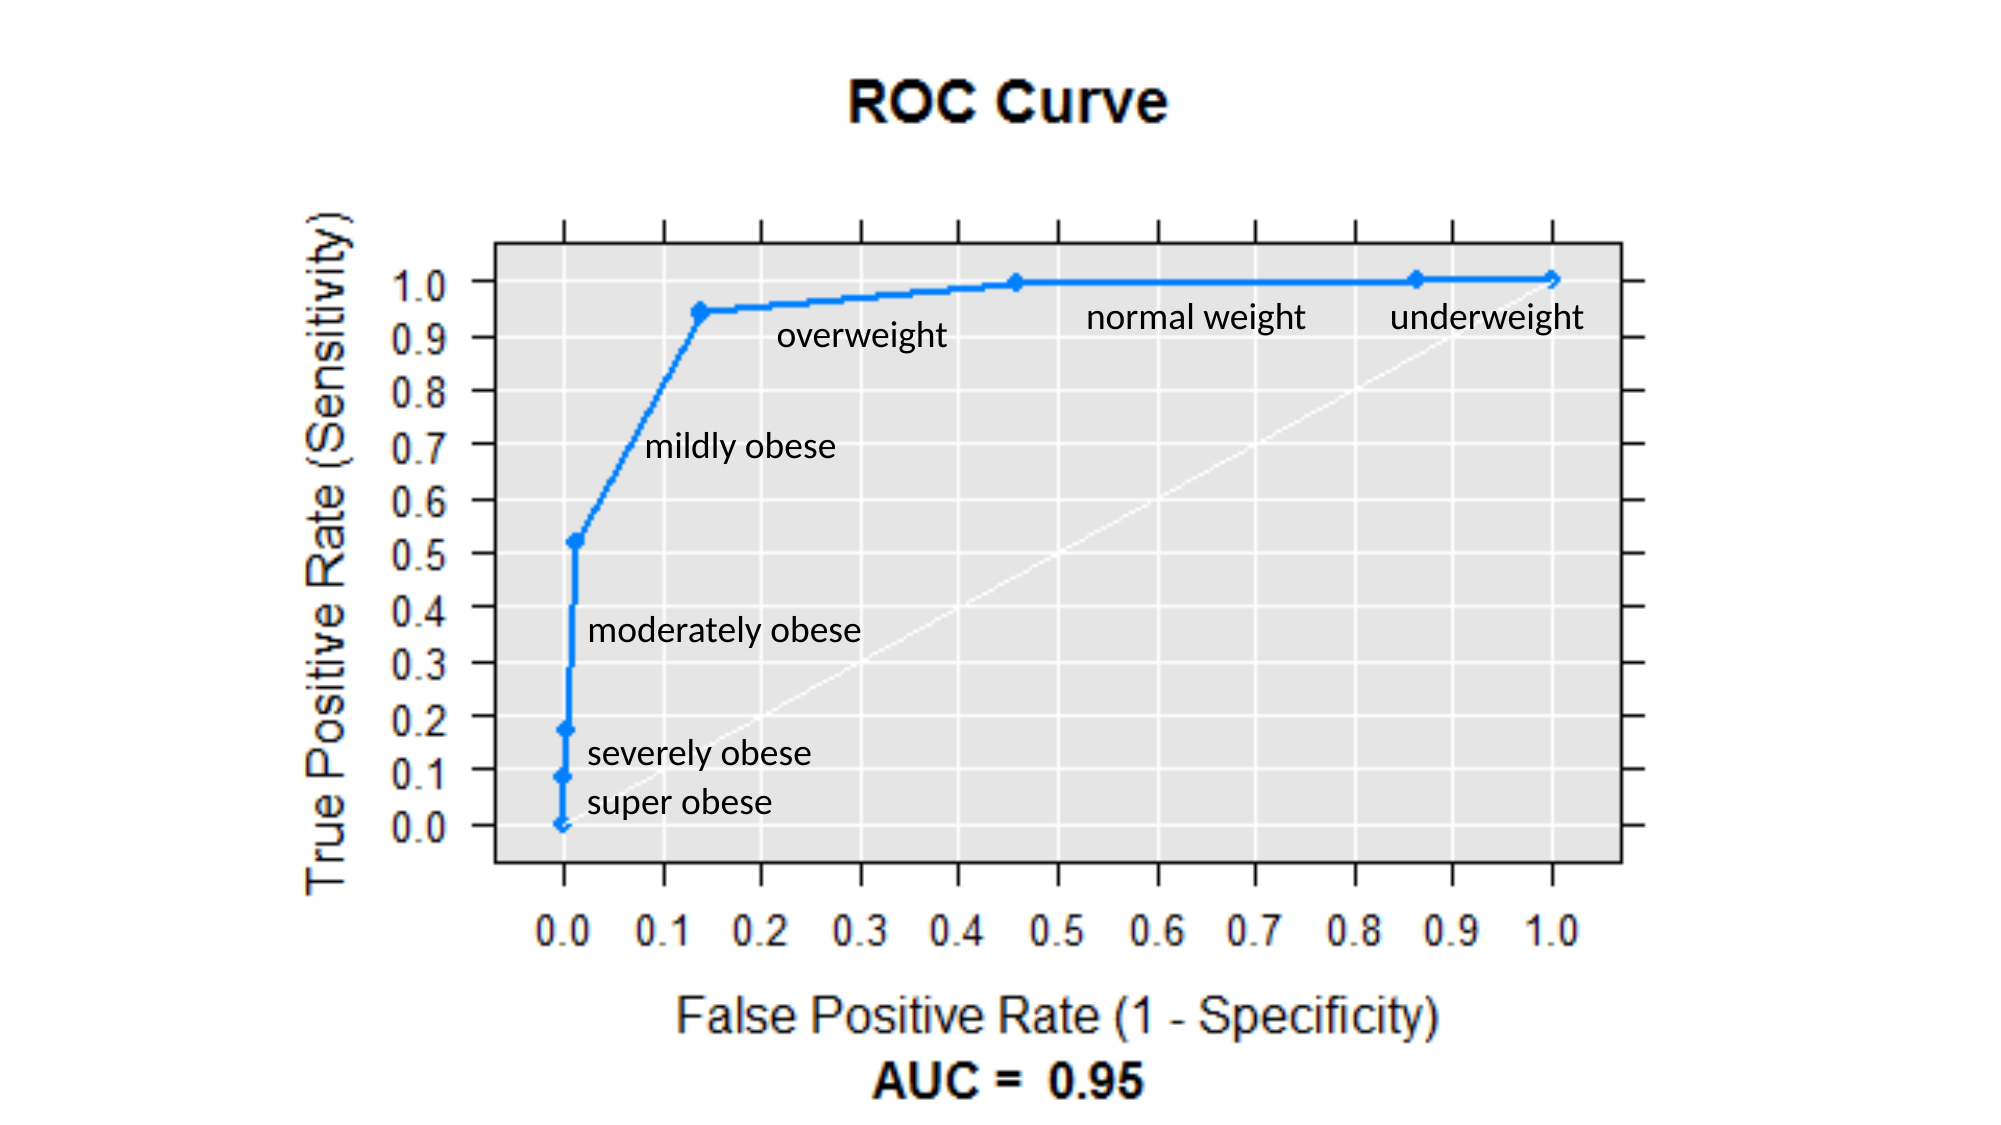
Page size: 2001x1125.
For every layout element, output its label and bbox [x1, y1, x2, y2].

picture [279, 52, 1743, 1125]
